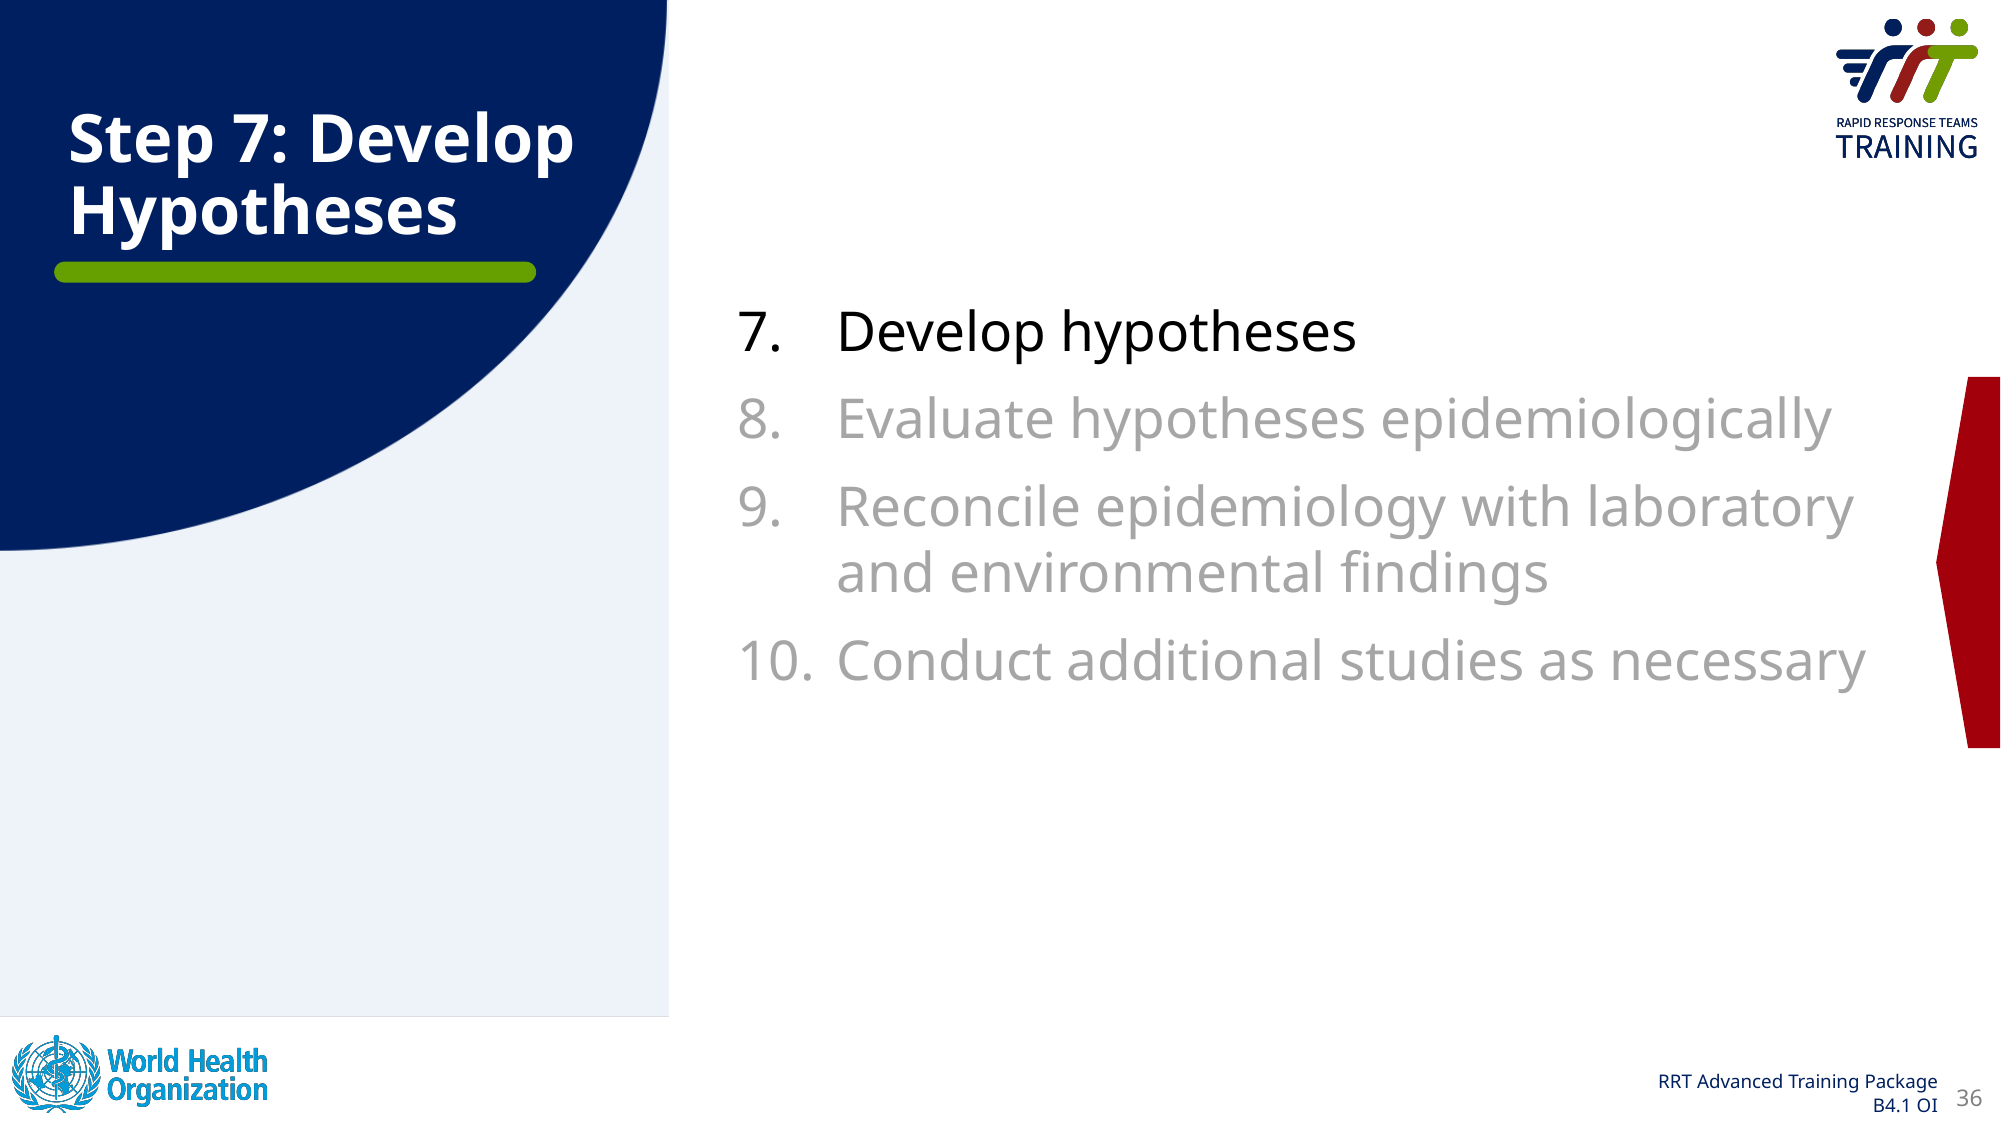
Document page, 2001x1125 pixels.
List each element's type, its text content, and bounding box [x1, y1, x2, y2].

picture [71, 1053, 90, 1091]
picture [50, 1108, 62, 1113]
title Step 7: Develop Hypotheses [60, 95, 634, 259]
picture [12, 1035, 54, 1068]
picture [30, 1083, 37, 1091]
text_box Develop hypotheses Evaluate hypotheses epidemiologically Reconcile epidemiology with laboratory and environmental findings Conduct additional studies as necessary [729, 288, 1888, 837]
text_box [54, 261, 537, 283]
picture [0, 0, 669, 1018]
picture [34, 1054, 43, 1078]
picture [36, 1088, 78, 1105]
picture [12, 1083, 48, 1113]
picture [24, 1054, 36, 1087]
picture [40, 1062, 47, 1070]
picture [22, 1062, 26, 1077]
picture [1835, 19, 1978, 167]
picture [59, 1035, 267, 1113]
picture [46, 1056, 54, 1062]
